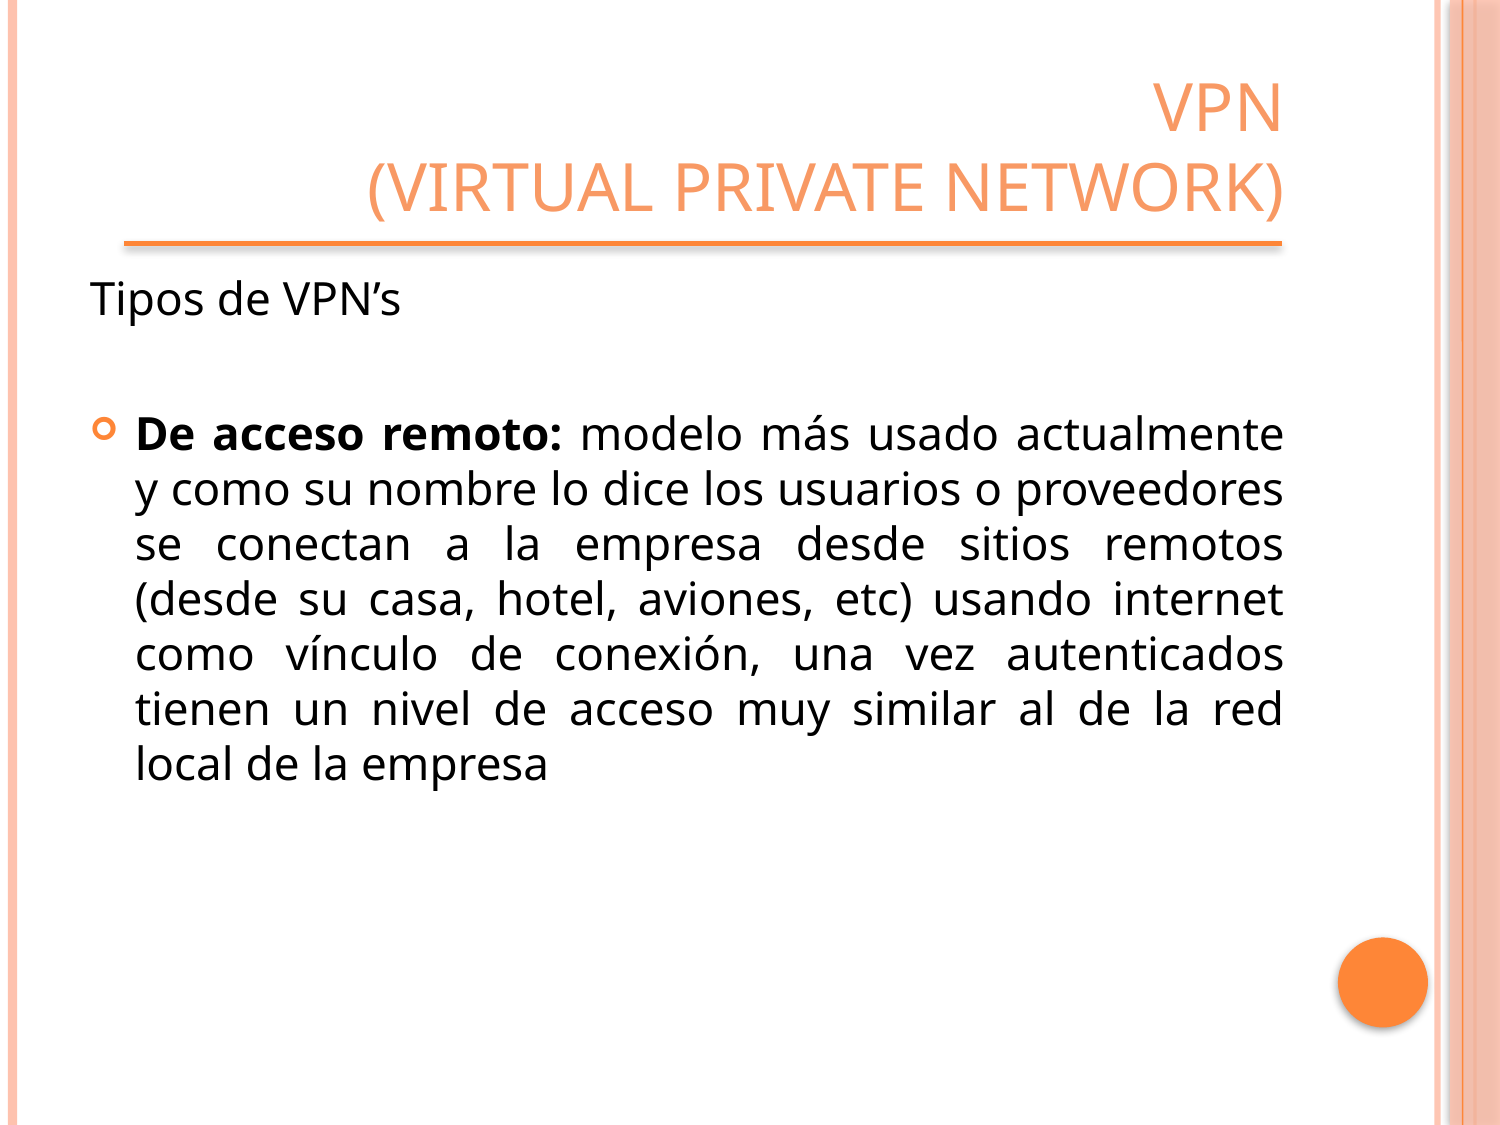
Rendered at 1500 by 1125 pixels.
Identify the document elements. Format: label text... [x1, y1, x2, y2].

list Tipos de VPN’s De acceso remoto: modelo más usado actualmente y como su nombre lo dice los usuarios o proveedores se conectan a la empresa desde sitios remotos (desde su casa, hotel, aviones, etc) usando internet como vínculo de conexión, una vez autenticados tienen un nivel de acceso muy similar al de la red local de la empresa [75, 262, 1300, 870]
title VPN (VIRTUAL PRIVATE NETWORK) [75, 45, 1300, 233]
